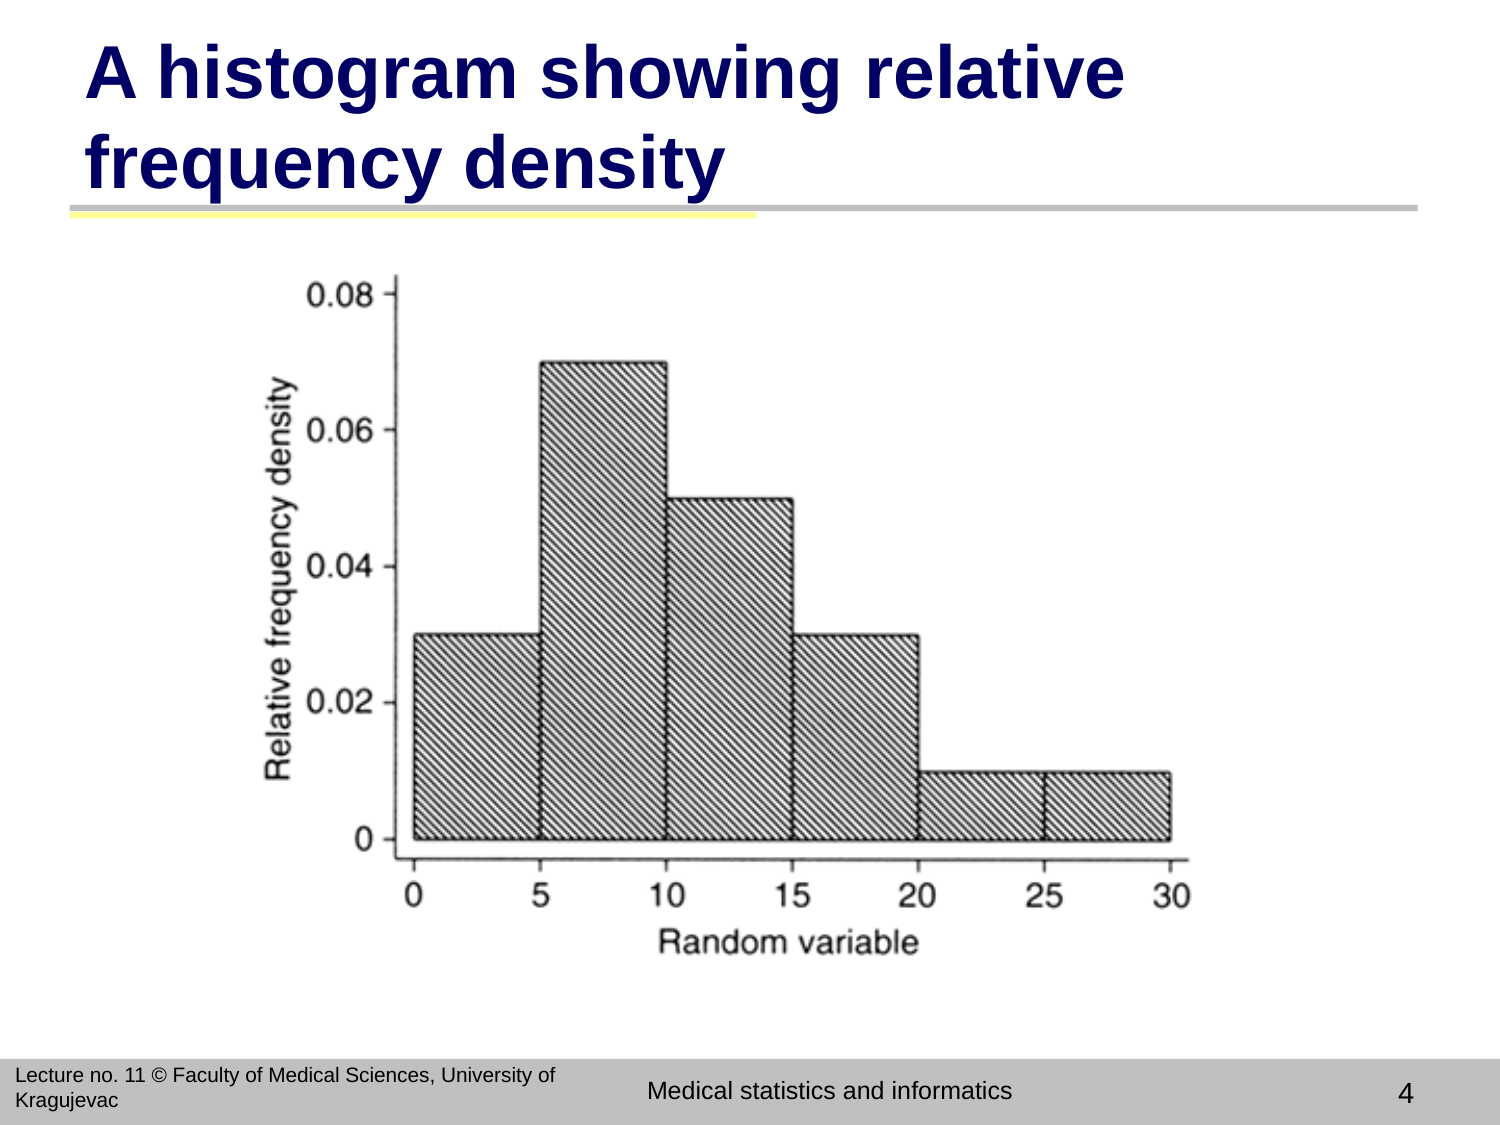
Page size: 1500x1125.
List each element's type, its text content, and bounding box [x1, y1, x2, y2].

slide_number Lecture no. 11 © Faculty of Medical Sciences, University of Kragujevac [0, 1053, 612, 1108]
title A histogram showing relative frequency density [69, 19, 1426, 208]
picture [259, 271, 1196, 960]
slide_number 4 [1163, 1066, 1430, 1125]
footer Medical statistics and informatics [512, 1066, 1149, 1125]
